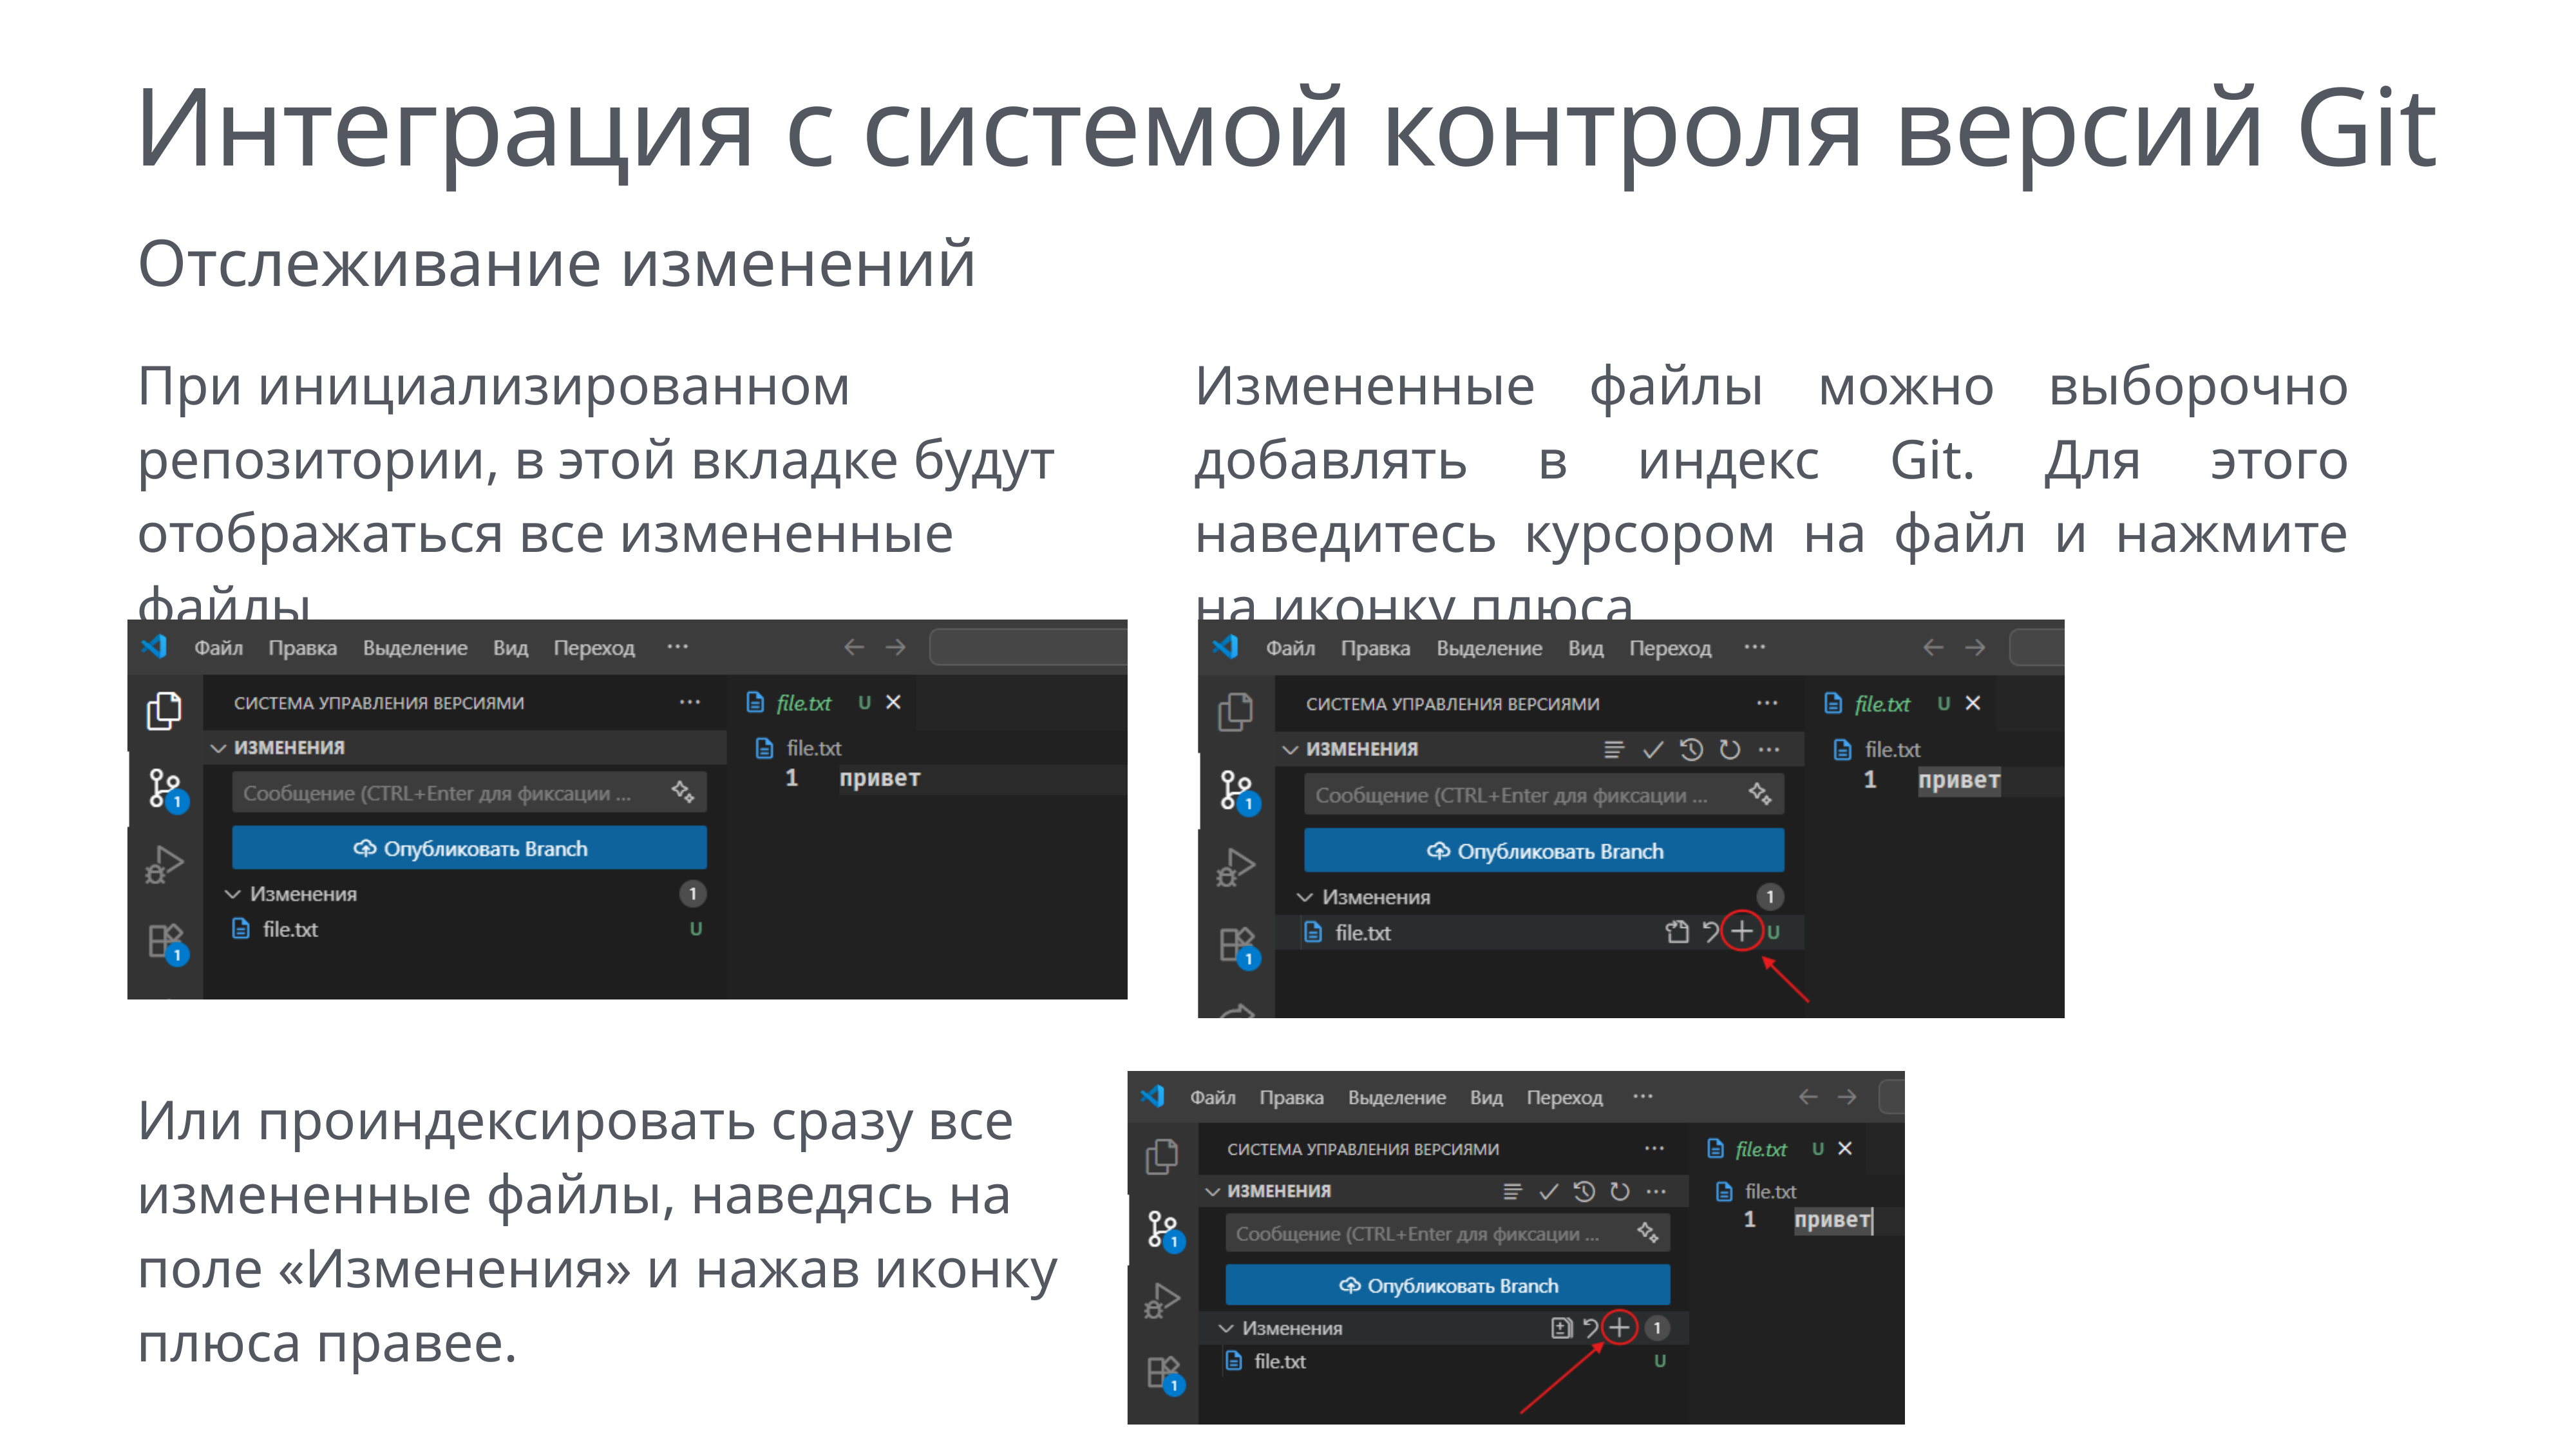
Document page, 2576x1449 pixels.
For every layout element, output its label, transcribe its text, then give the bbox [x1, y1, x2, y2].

text_box При инициализированном репозитории, в этой вкладке будут отображаться все измененные файлы. [127, 336, 1156, 642]
picture [1198, 620, 2065, 1018]
text_box Или проиндексировать сразу все измененные файлы, наведясь на поле «Изменения» и нажав иконку плюса правее. [127, 1071, 1088, 1378]
title Интеграция с системой контроля версий Git [127, 66, 2449, 205]
picture [1127, 1071, 1906, 1425]
text_box Отслеживание изменений [127, 205, 2449, 305]
picture [127, 620, 1128, 999]
text_box Измененные файлы можно выборочно добавлять в индекс Git. Для этого наведитесь курсором на файл и нажмите на иконку плюса. [1184, 336, 2360, 642]
